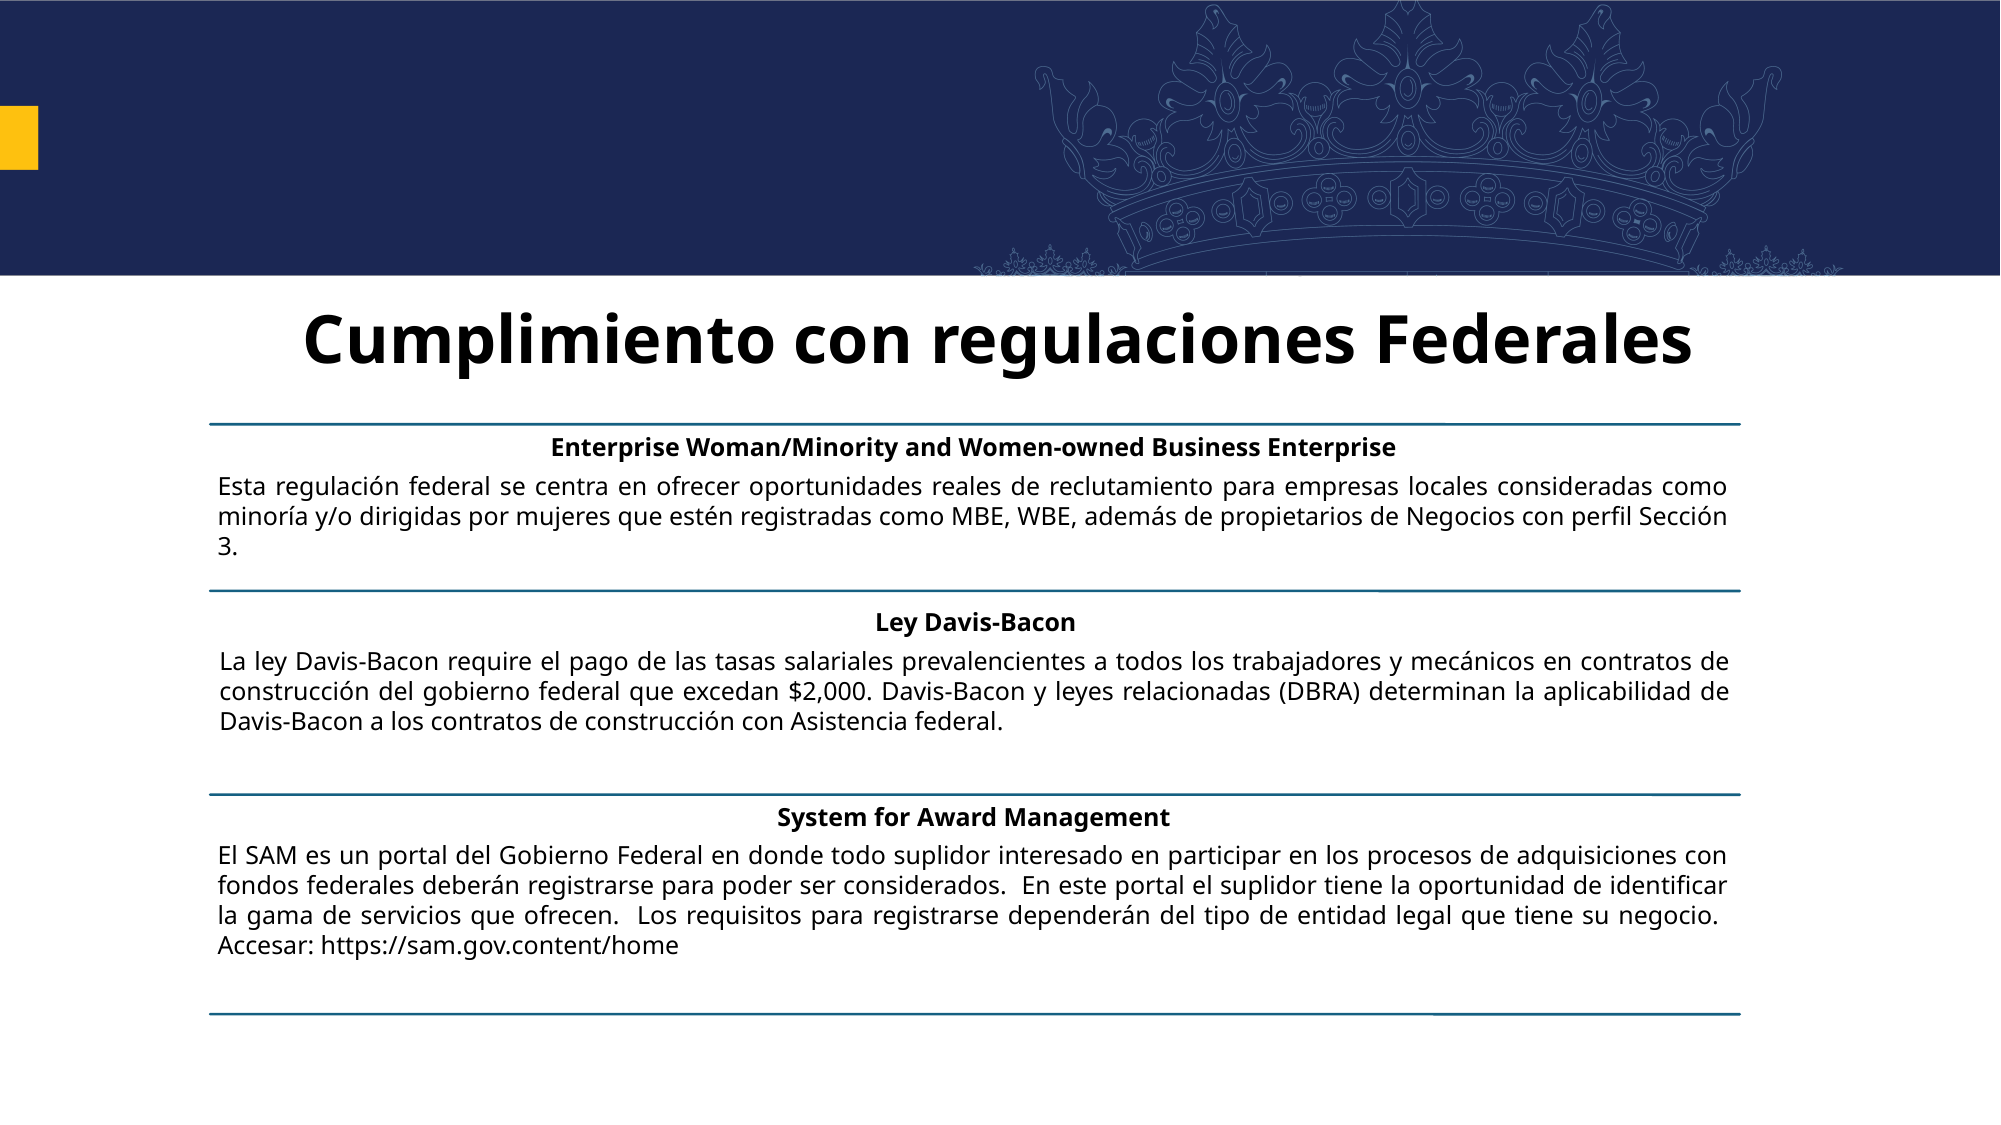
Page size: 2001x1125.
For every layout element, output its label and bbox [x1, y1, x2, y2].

picture [0, 0, 2000, 1125]
text_box [209, 423, 1741, 1058]
